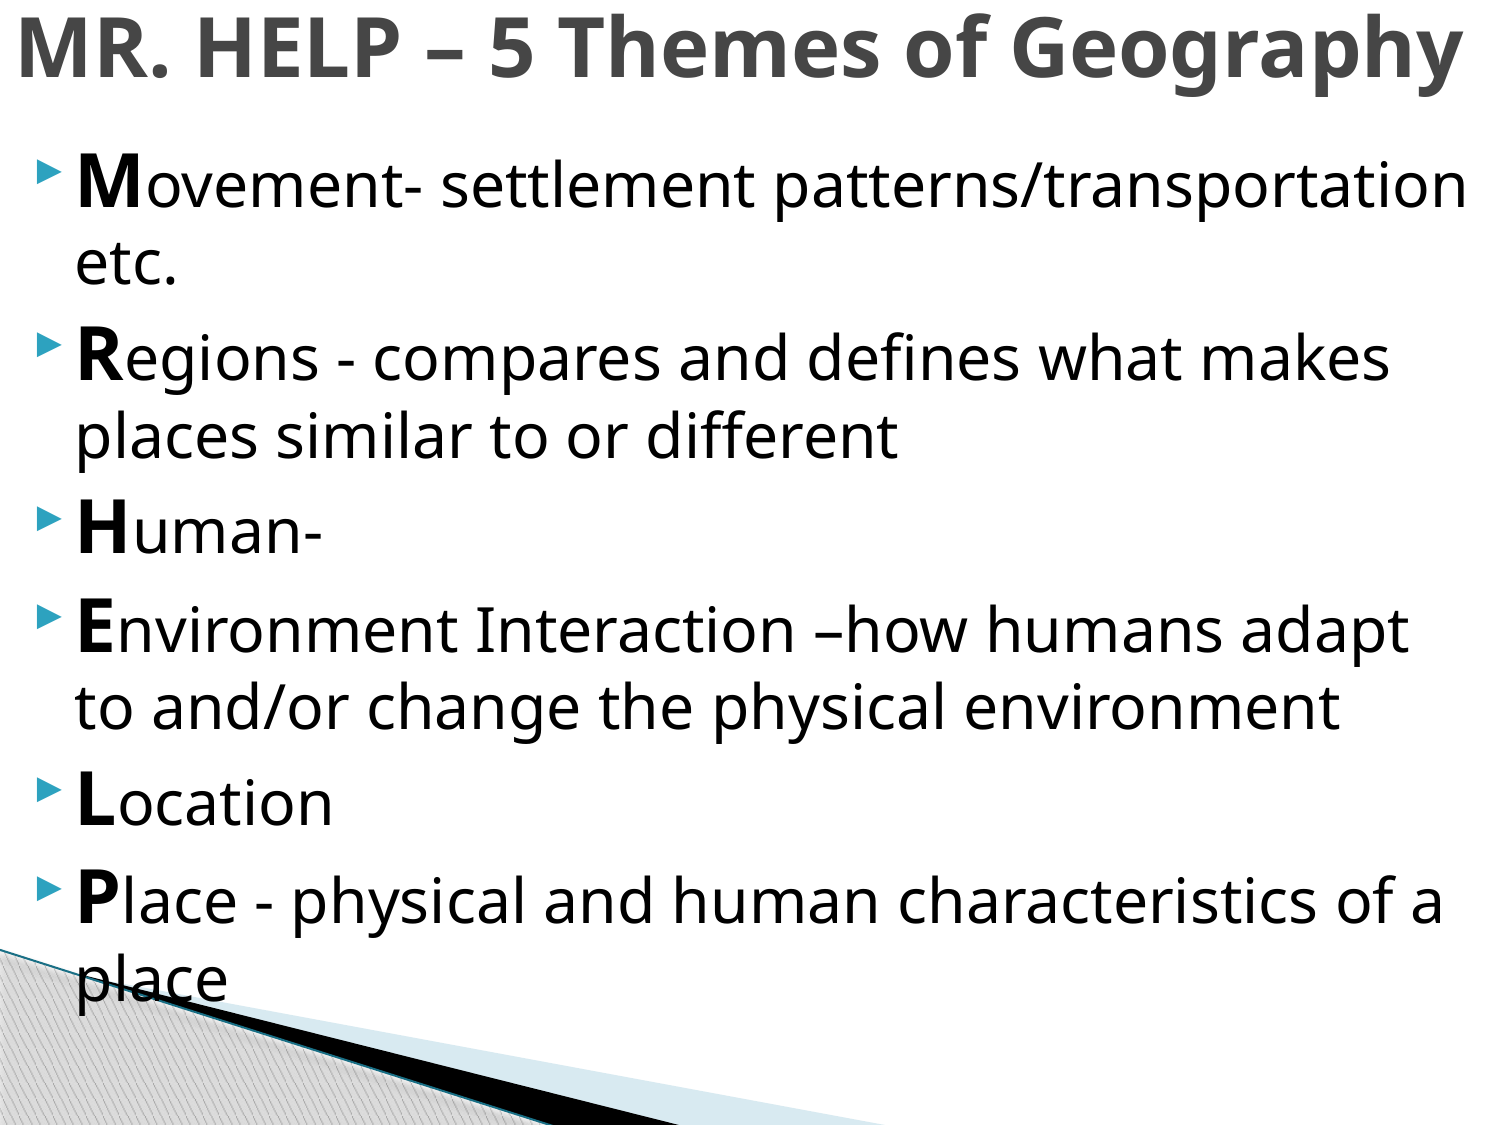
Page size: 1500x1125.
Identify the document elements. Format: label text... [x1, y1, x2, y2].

title MR. HELP – 5 Themes of Geography [0, 0, 1500, 138]
list Movement- settlement patterns/transportation etc. Regions - compares and defines what makes places similar to or different Human- Environment Interaction –how humans adapt to and/or change the physical environment Location Place - physical and human characteristics of a place [0, 138, 1500, 1075]
